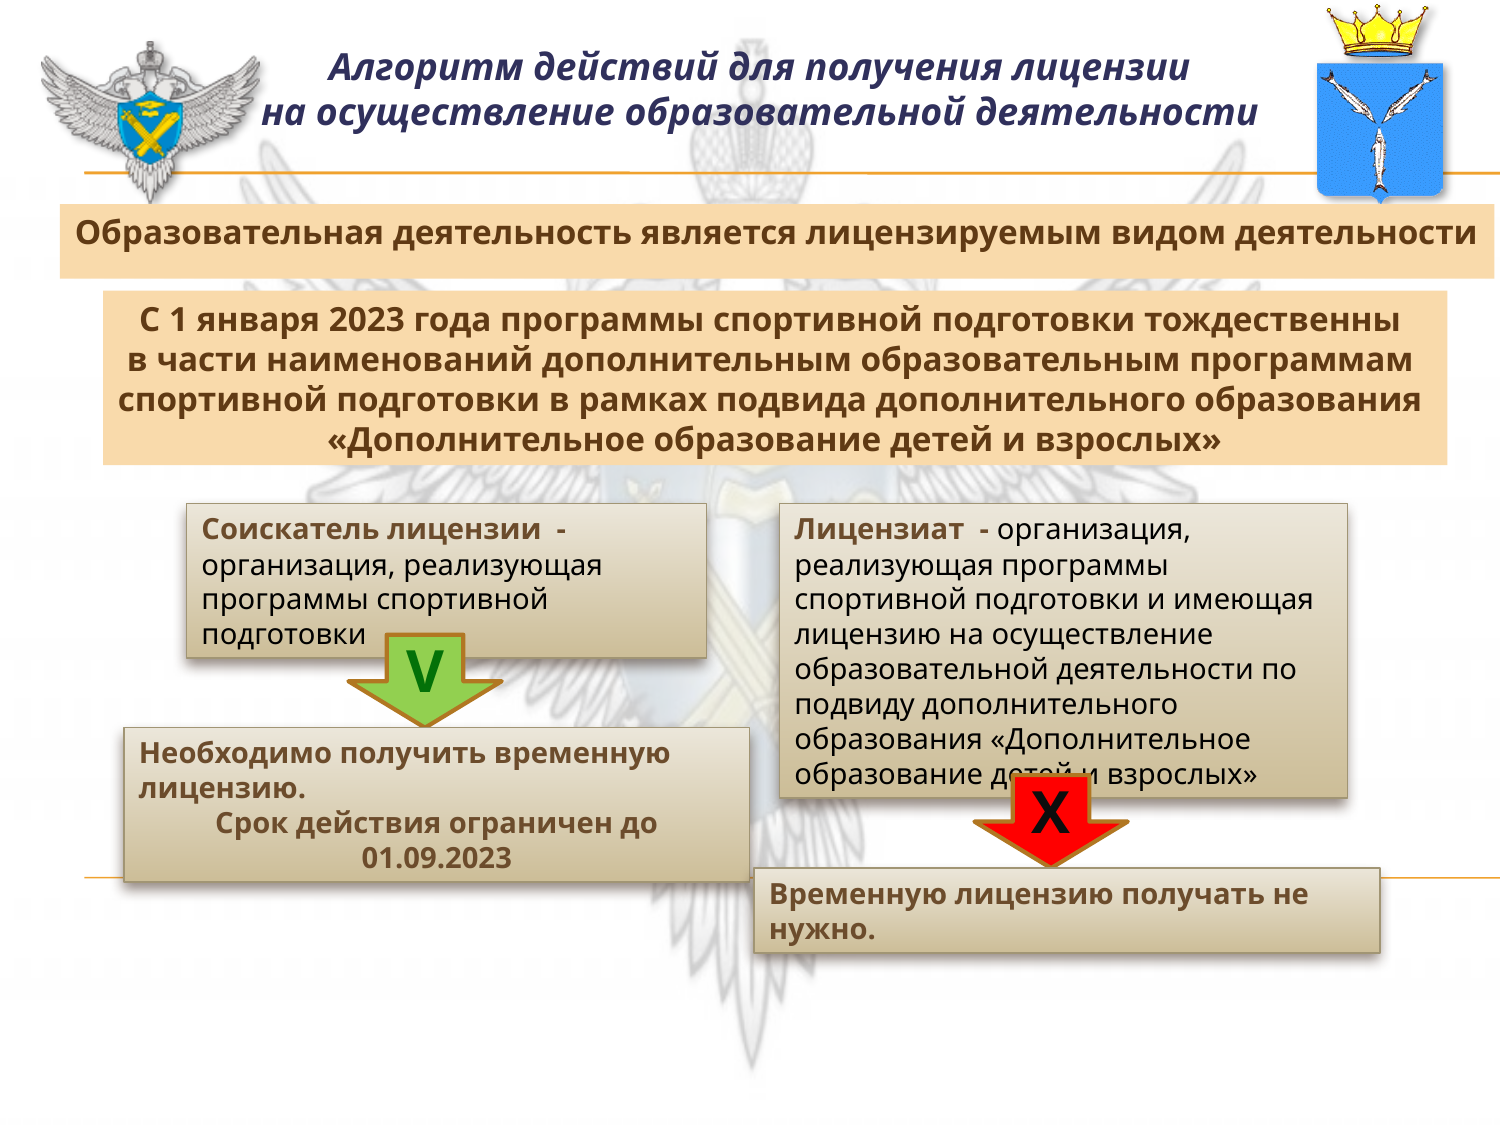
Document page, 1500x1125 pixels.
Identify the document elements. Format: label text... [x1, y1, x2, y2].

text_box Соискатель лицензии - организация, реализующая программы спортивной подготовки [186, 503, 707, 659]
text_box Необходимо получить временную лицензию. Срок действия ограничен до 01.09.2023 [123, 727, 750, 883]
text_box Алгоритм действий для получения лицензии на осуществление образовательной деятельности [79, 36, 1312, 141]
text_box [53, 0, 1500, 179]
text_box Лицензиат - организация, реализующая программы спортивной подготовки и имеющая лицензию на осуществление образовательной деятельности по подвиду дополнительного образования «Дополнительное образование детей и взрослых» [779, 503, 1348, 799]
text_box V [346, 632, 504, 725]
text_box Временную лицензию получать не нужно. [753, 867, 1381, 954]
text_box X [972, 773, 1130, 866]
text_box С 1 января 2023 года программы спортивной подготовки тождественны в части наименований дополнительным образовательным программам спортивной подготовки в рамках подвида дополнительного образования «Дополнительное образование детей и взрослых» [103, 290, 1448, 466]
text_box Образовательная деятельность является лицензируемым видом деятельности [59, 204, 1495, 279]
picture [40, 40, 260, 205]
picture [1317, 4, 1444, 205]
